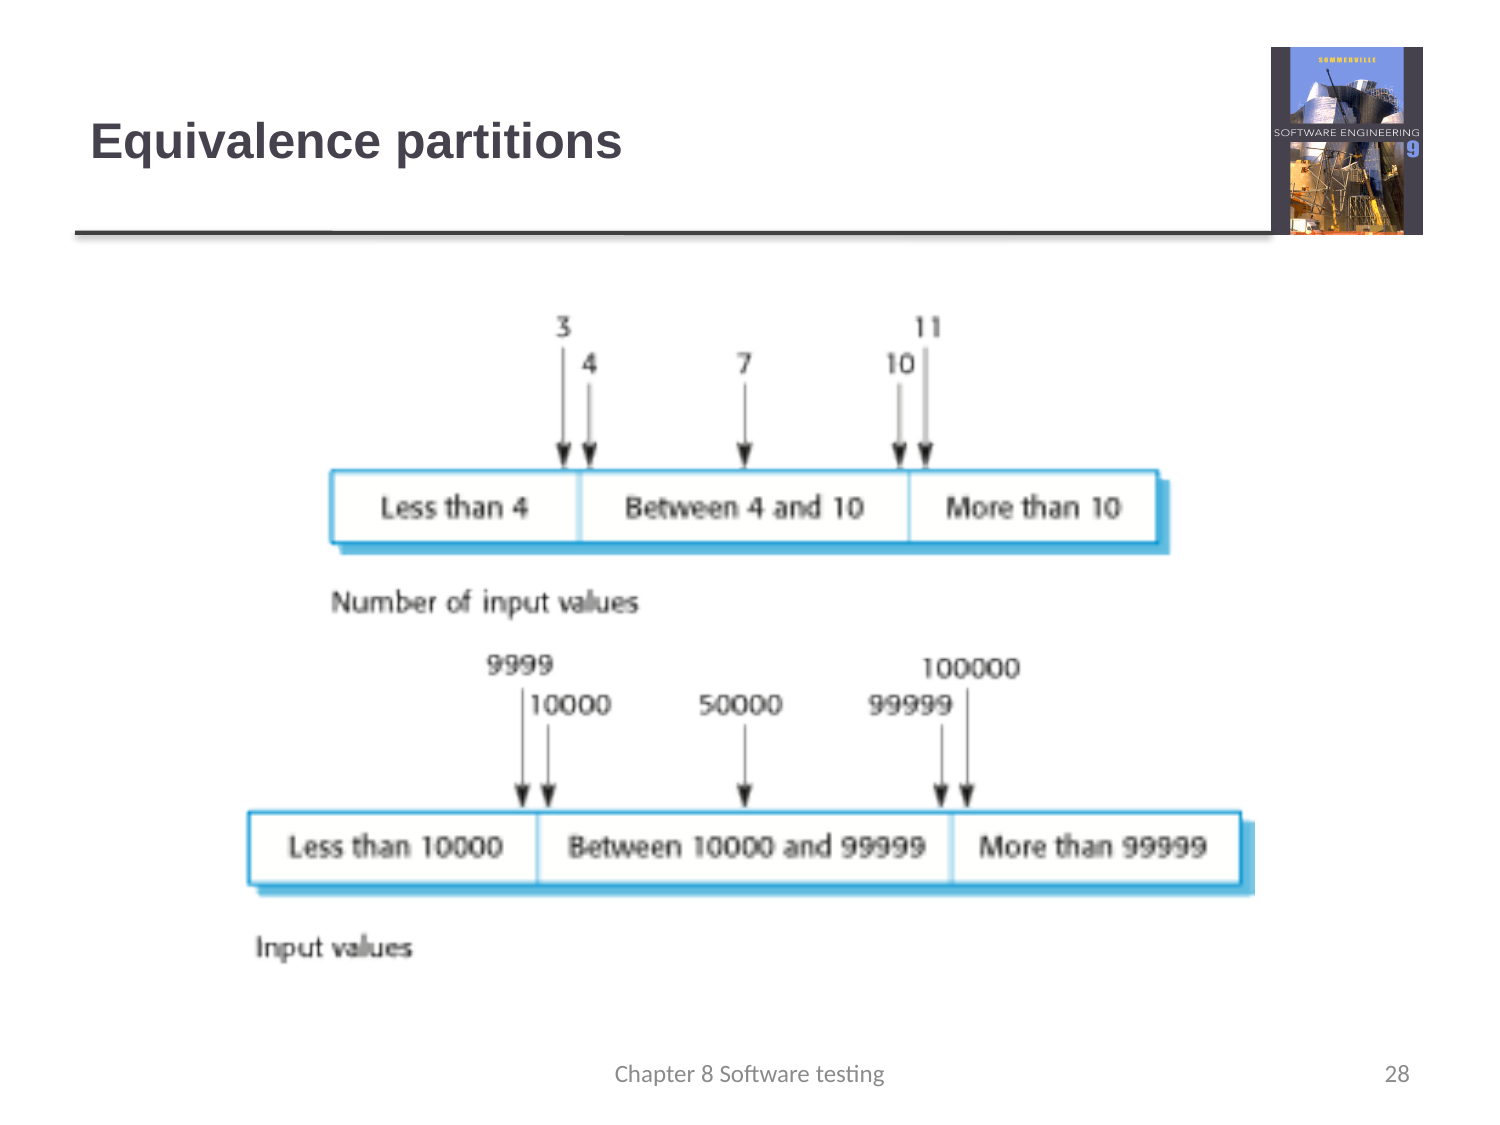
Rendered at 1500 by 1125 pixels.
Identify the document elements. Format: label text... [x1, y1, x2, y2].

footer Chapter 8 Software testing [512, 1042, 988, 1103]
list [149, 309, 1350, 970]
slide_number 28 [1074, 1042, 1425, 1103]
title Equivalence partitions [74, 44, 1272, 233]
picture [1272, 47, 1423, 235]
